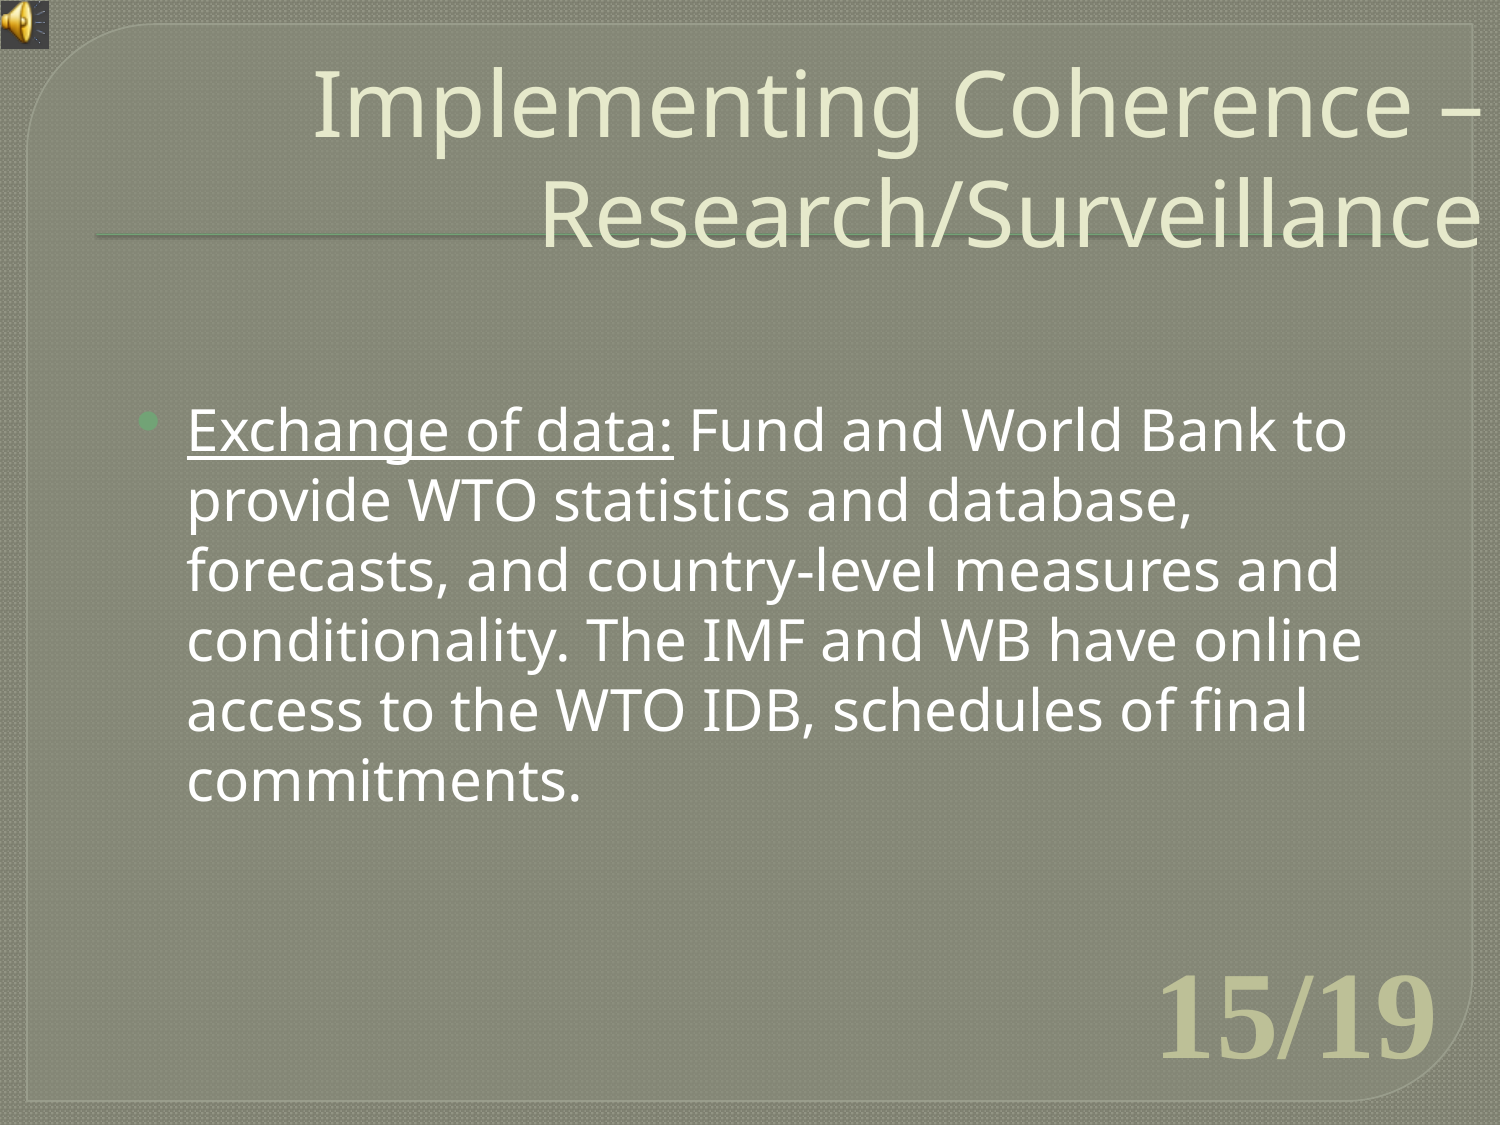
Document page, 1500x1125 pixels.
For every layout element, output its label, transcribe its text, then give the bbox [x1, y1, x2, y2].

picture [0, 0, 51, 51]
title Implementing Coherence – Research/Surveillance [112, 37, 1500, 274]
list Exchange of data: Fund and World Bank to provide WTO statistics and database, forecasts, and country-level measures and conditionality. The IMF and WB have online access to the WTO IDB, schedules of final commitments. [123, 385, 1399, 1061]
text_box 15/19 [902, 937, 1454, 1095]
